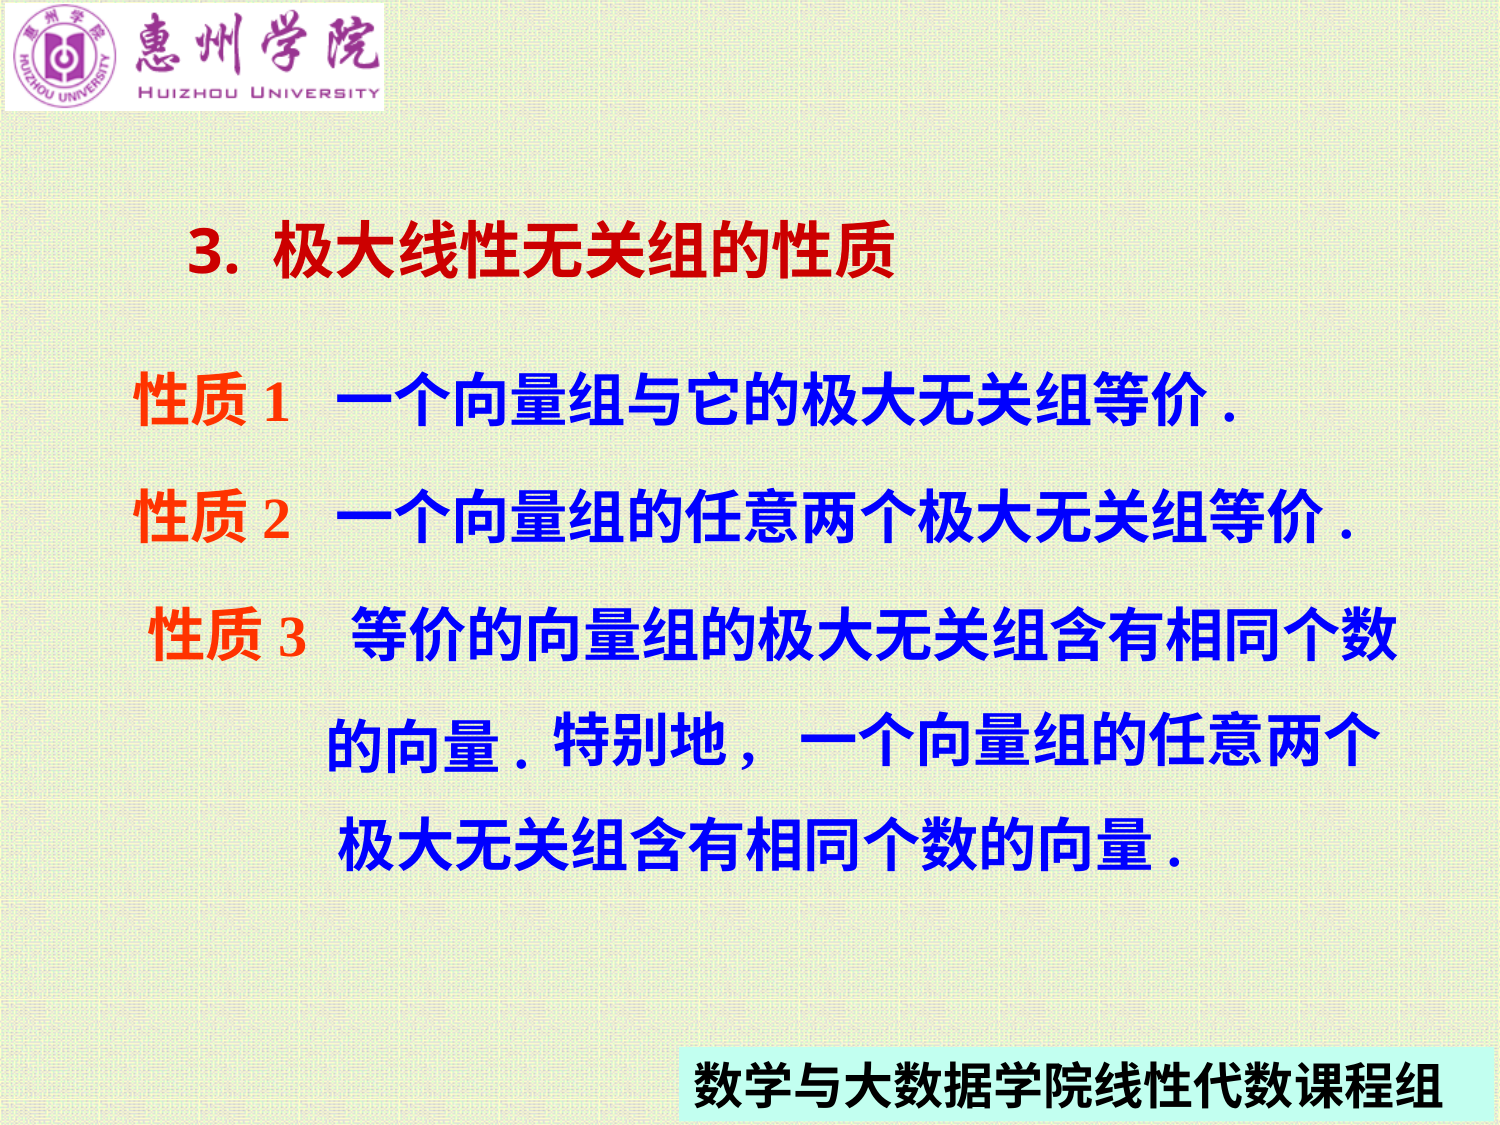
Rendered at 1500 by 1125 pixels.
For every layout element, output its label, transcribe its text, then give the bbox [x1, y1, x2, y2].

text_box 3. 极大线性无关组的性质 [187, 210, 991, 286]
text_box 特别地, 一个向量组的任意两个 [559, 703, 1382, 774]
text_box 性质3 等价的向量组的极大无关组含有相同个数 [147, 597, 1439, 668]
text_box 的向量. [311, 703, 559, 788]
text_box 性质1 一个向量组与它的极大无关组等价. [132, 363, 1296, 434]
picture [0, 0, 1500, 1125]
text_box 性质2 一个向量组的任意两个极大无关组等价. [132, 480, 1398, 551]
text_box 极大无关组含有相同个数的向量. [337, 808, 1226, 879]
